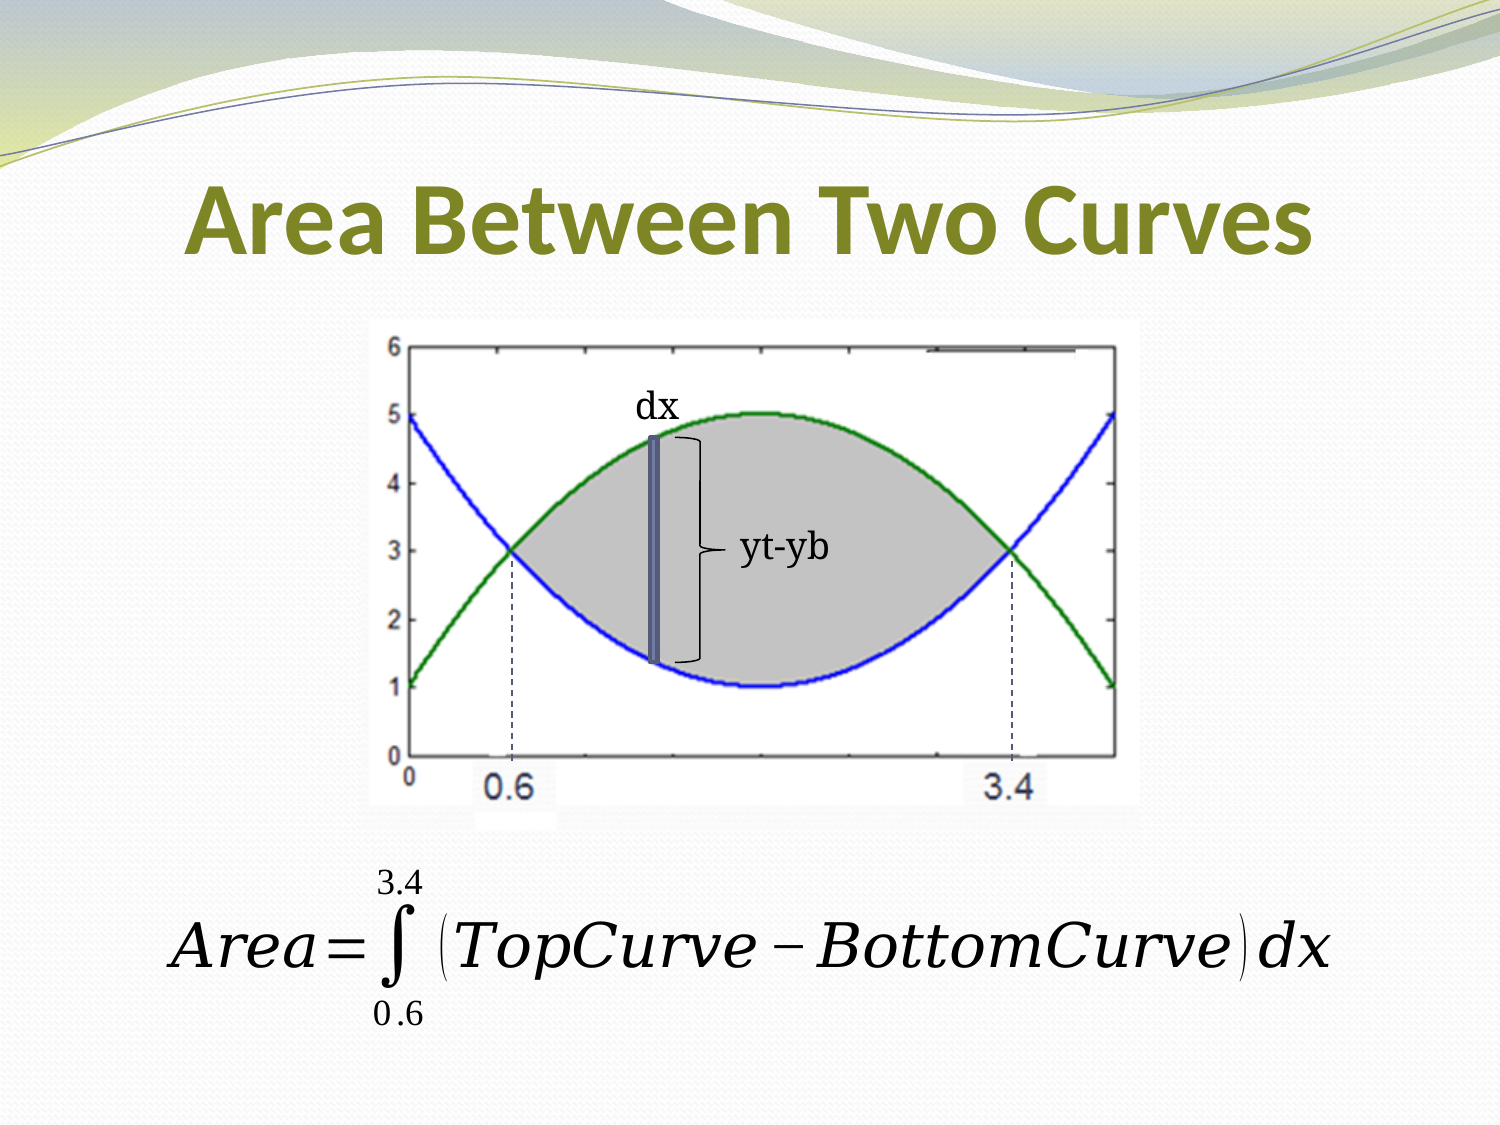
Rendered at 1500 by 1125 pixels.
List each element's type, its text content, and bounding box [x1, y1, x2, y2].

title Area Between Two Curves [75, 87, 1425, 275]
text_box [359, 320, 1141, 830]
